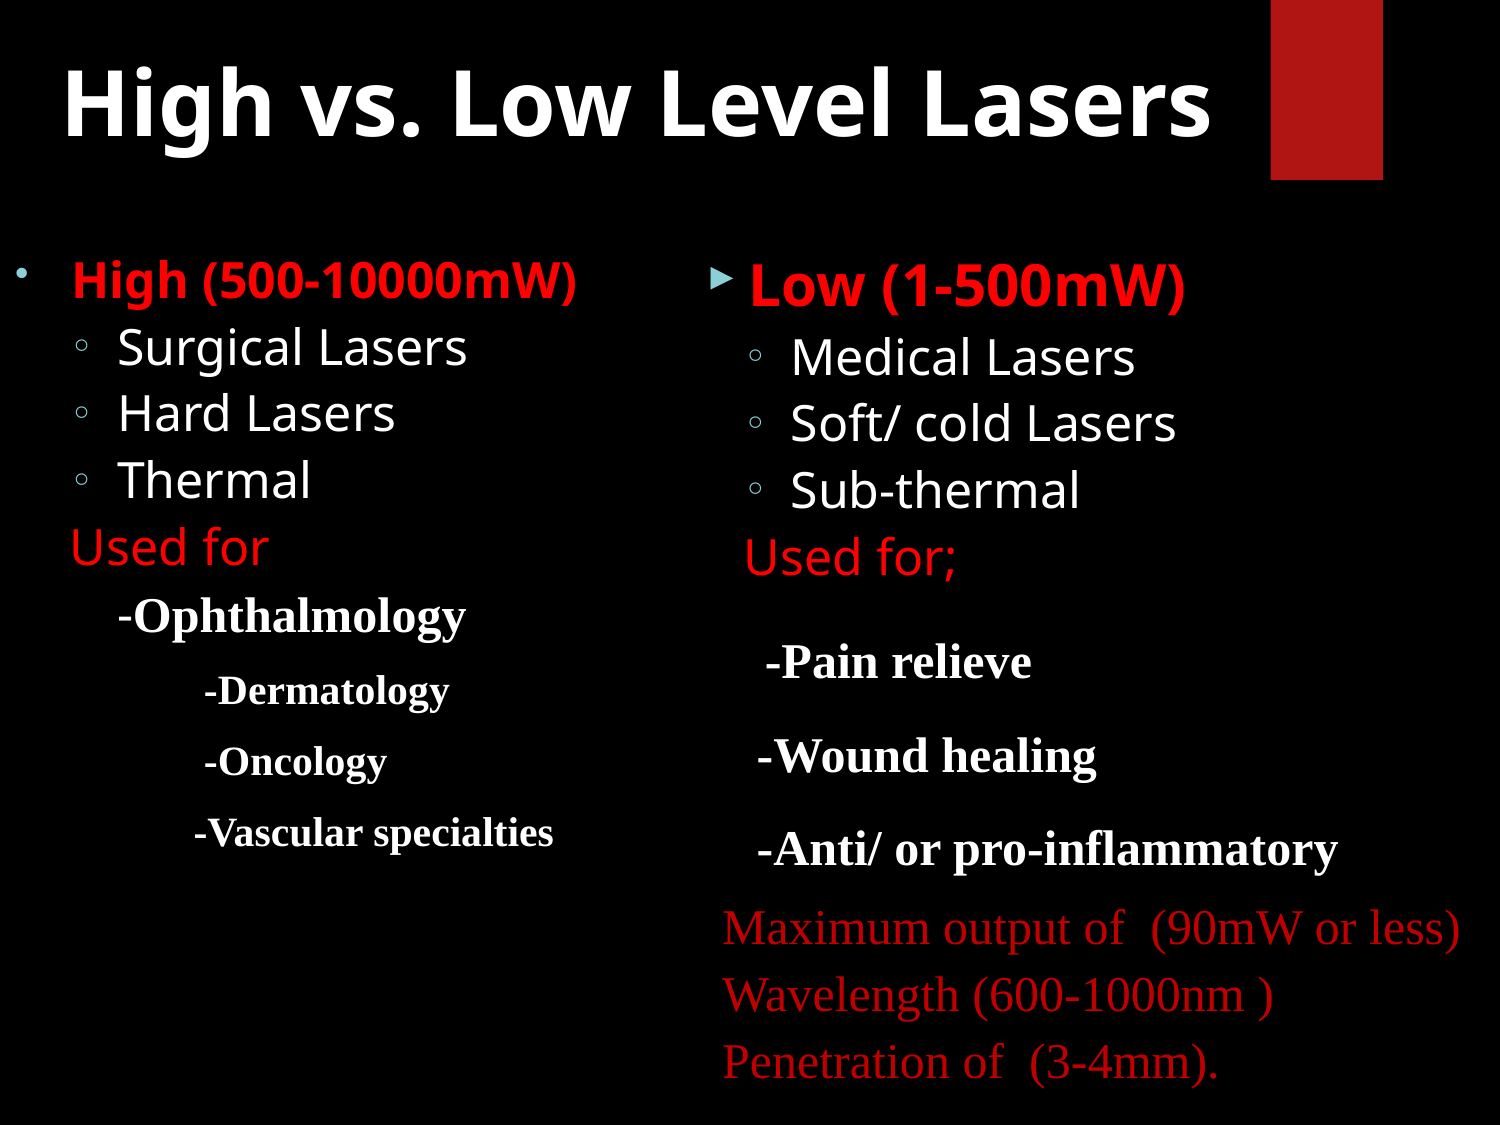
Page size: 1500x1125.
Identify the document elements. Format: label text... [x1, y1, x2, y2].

text_box Maximum output of (90mW or less) Wavelength (600-1000nm ) Penetration of (3-4mm). [605, 887, 1500, 1096]
list Low (1-500mW) Medical Lasers Soft/ cold Lasers Sub-thermal Used for; -Pain relieve -Wound healing -Anti/ or pro-inflammatory [673, 240, 1463, 887]
title High vs. Low Level Lasers [0, 37, 1275, 125]
list High (500-10000mW) Surgical Lasers Hard Lasers Thermal Used for -Ophthalmology -Dermatology -Oncology -Vascular specialties [0, 240, 594, 854]
